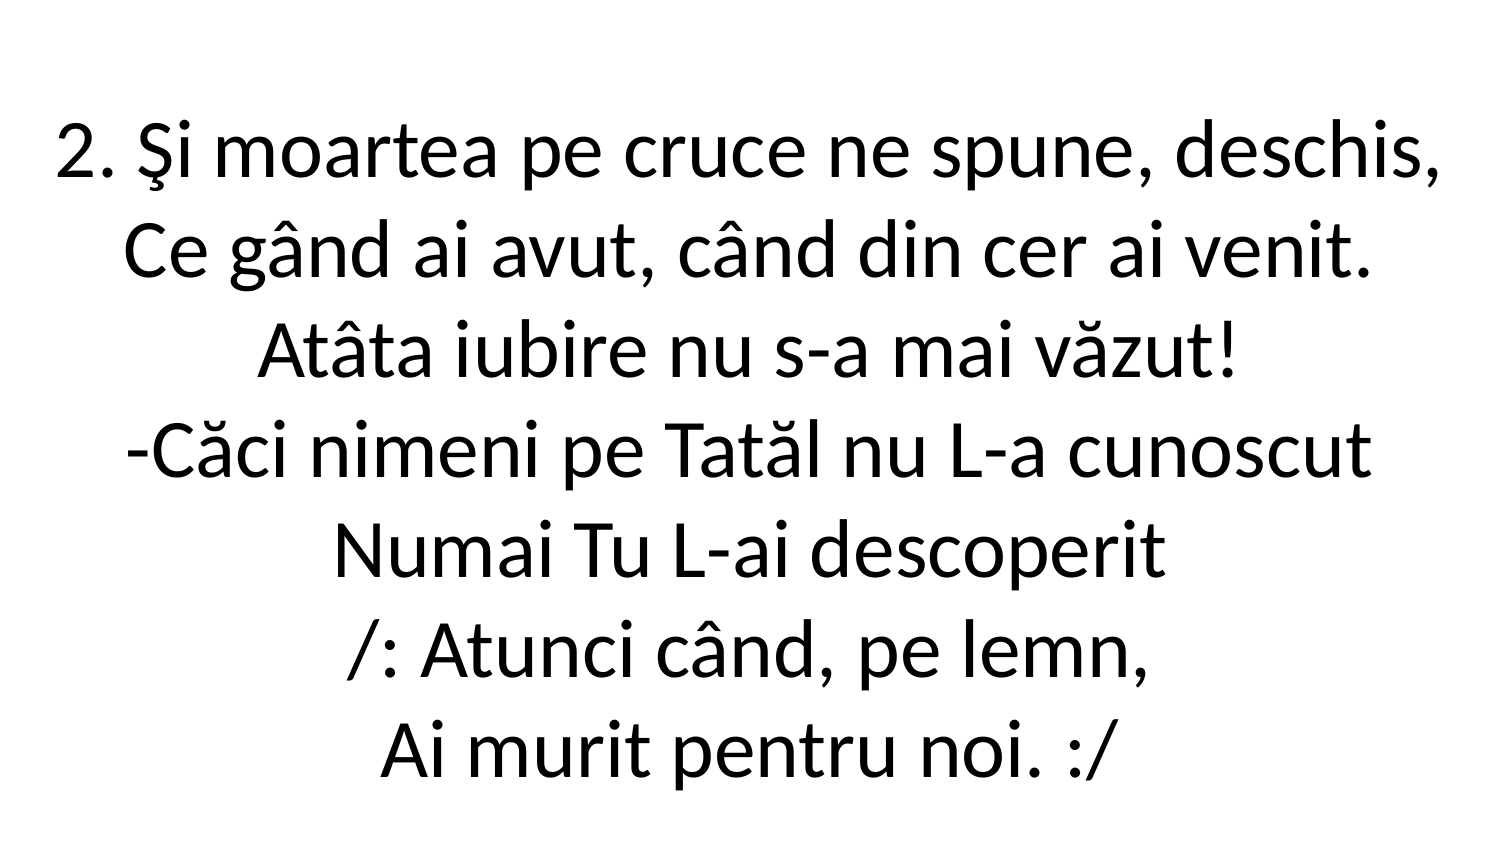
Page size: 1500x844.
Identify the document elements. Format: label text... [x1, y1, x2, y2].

text_box 2. Şi moartea pe cruce ne spune, deschis, Ce gând ai avut, când din cer ai venit. Atâta iubire nu s-a mai văzut! -Căci nimeni pe Tatăl nu L-a cunoscut Numai Tu L-ai descoperit /: Atunci când, pe lemn, Ai murit pentru noi. :/ [40, 42, 1460, 802]
